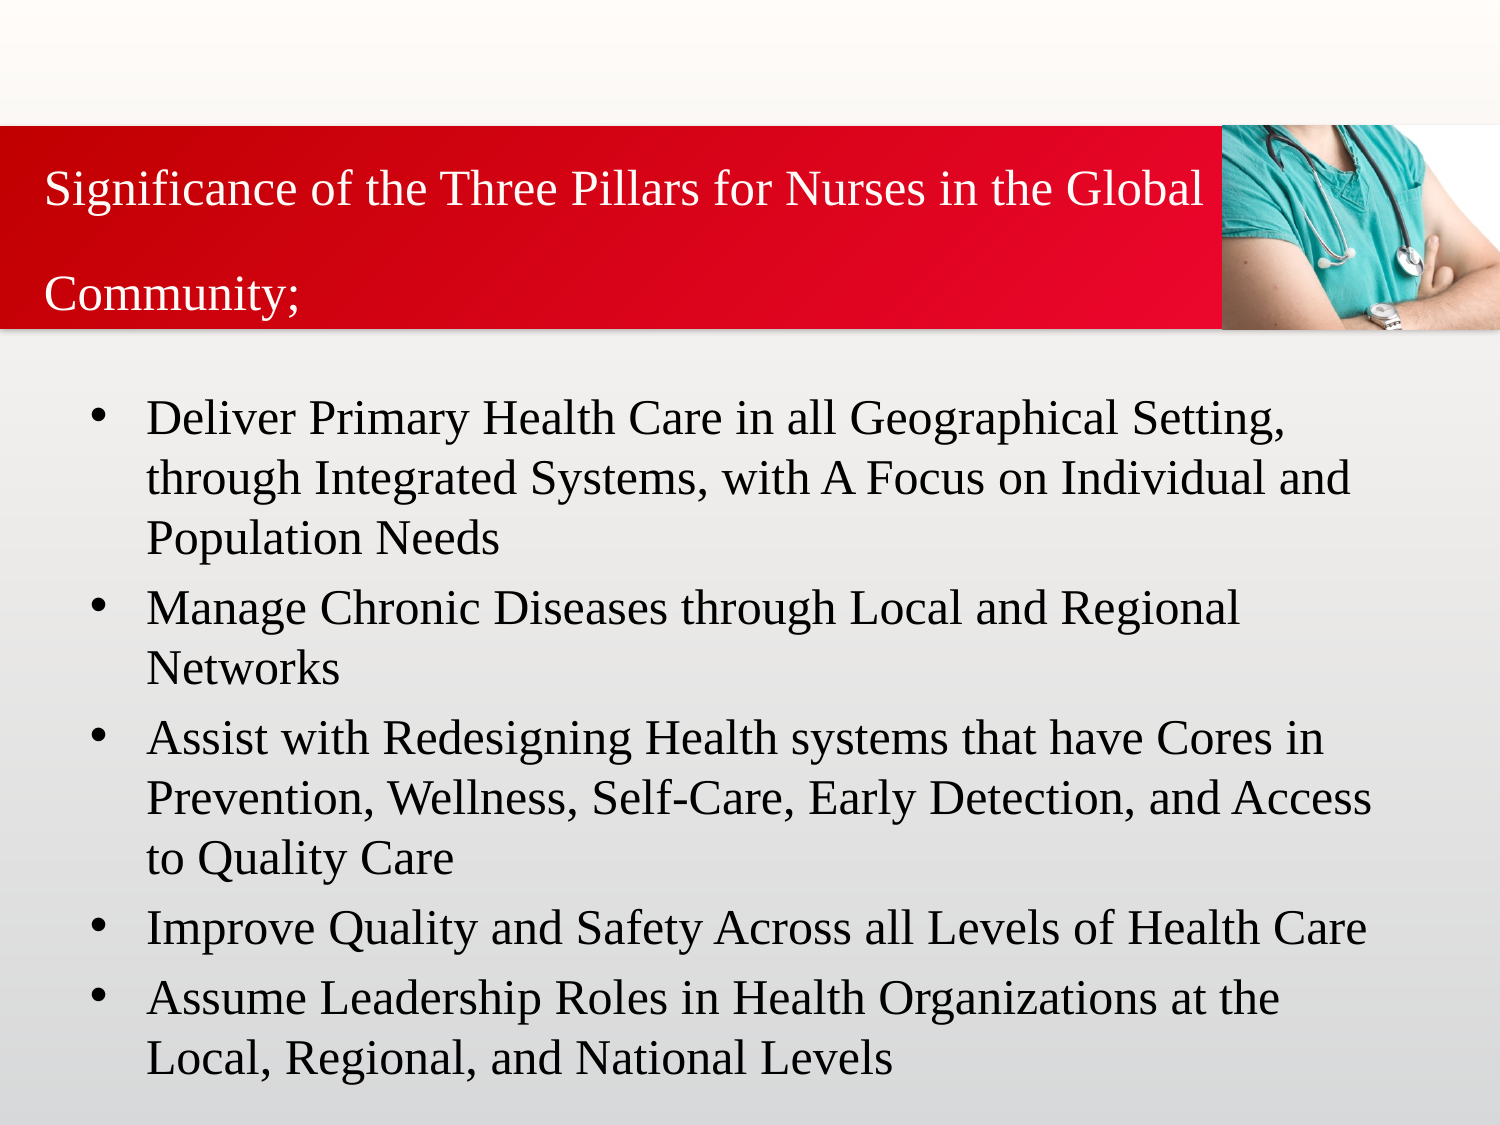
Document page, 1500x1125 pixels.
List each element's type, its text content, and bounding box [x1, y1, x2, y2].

list Deliver Primary Health Care in all Geographical Setting, through Integrated Systems, with A Focus on Individual and Population Needs Manage Chronic Diseases through Local and Regional Networks Assist with Redesigning Health systems that have Cores in Prevention, Wellness, Self-Care, Early Detection, and Access to Quality Care Improve Quality and Safety Across all Levels of Health Care Assume Leadership Roles in Health Organizations at the Local, Regional, and National Levels [75, 377, 1425, 1005]
title Significance of the Three Pillars for Nurses in the Global Community; [29, 136, 1285, 303]
picture [1222, 125, 1500, 330]
